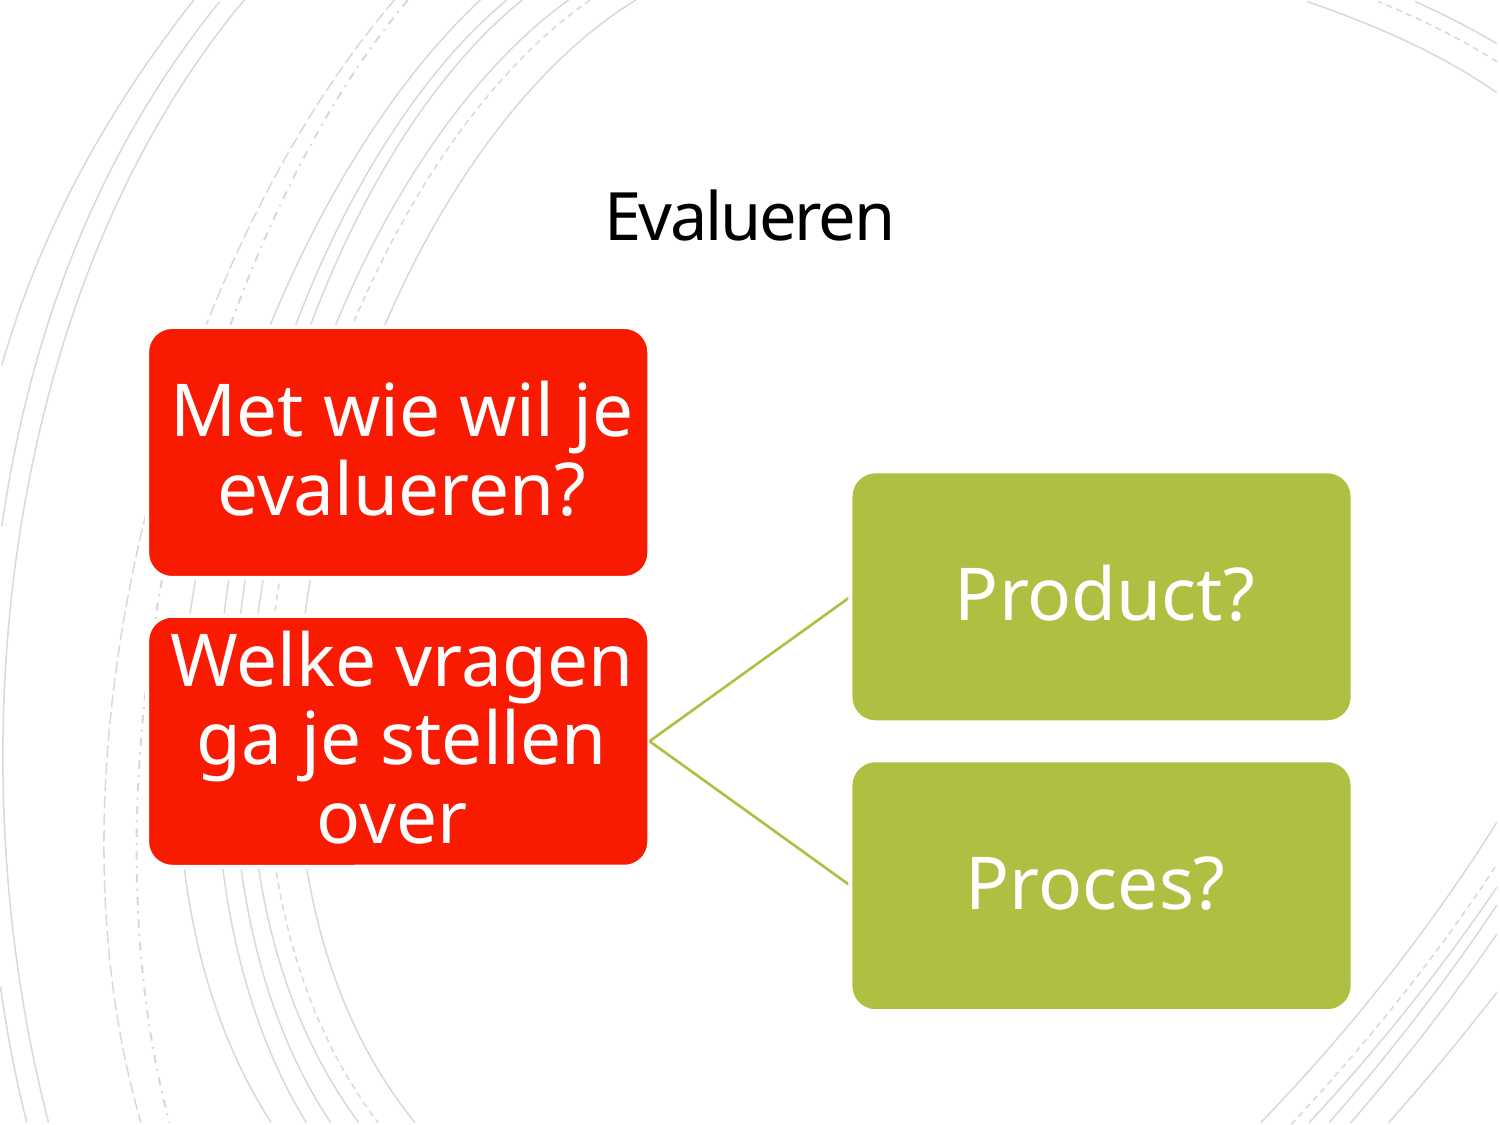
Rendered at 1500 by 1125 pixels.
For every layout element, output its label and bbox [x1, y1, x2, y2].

text_box [0, 0, 1498, 1125]
list [99, 326, 1401, 1012]
